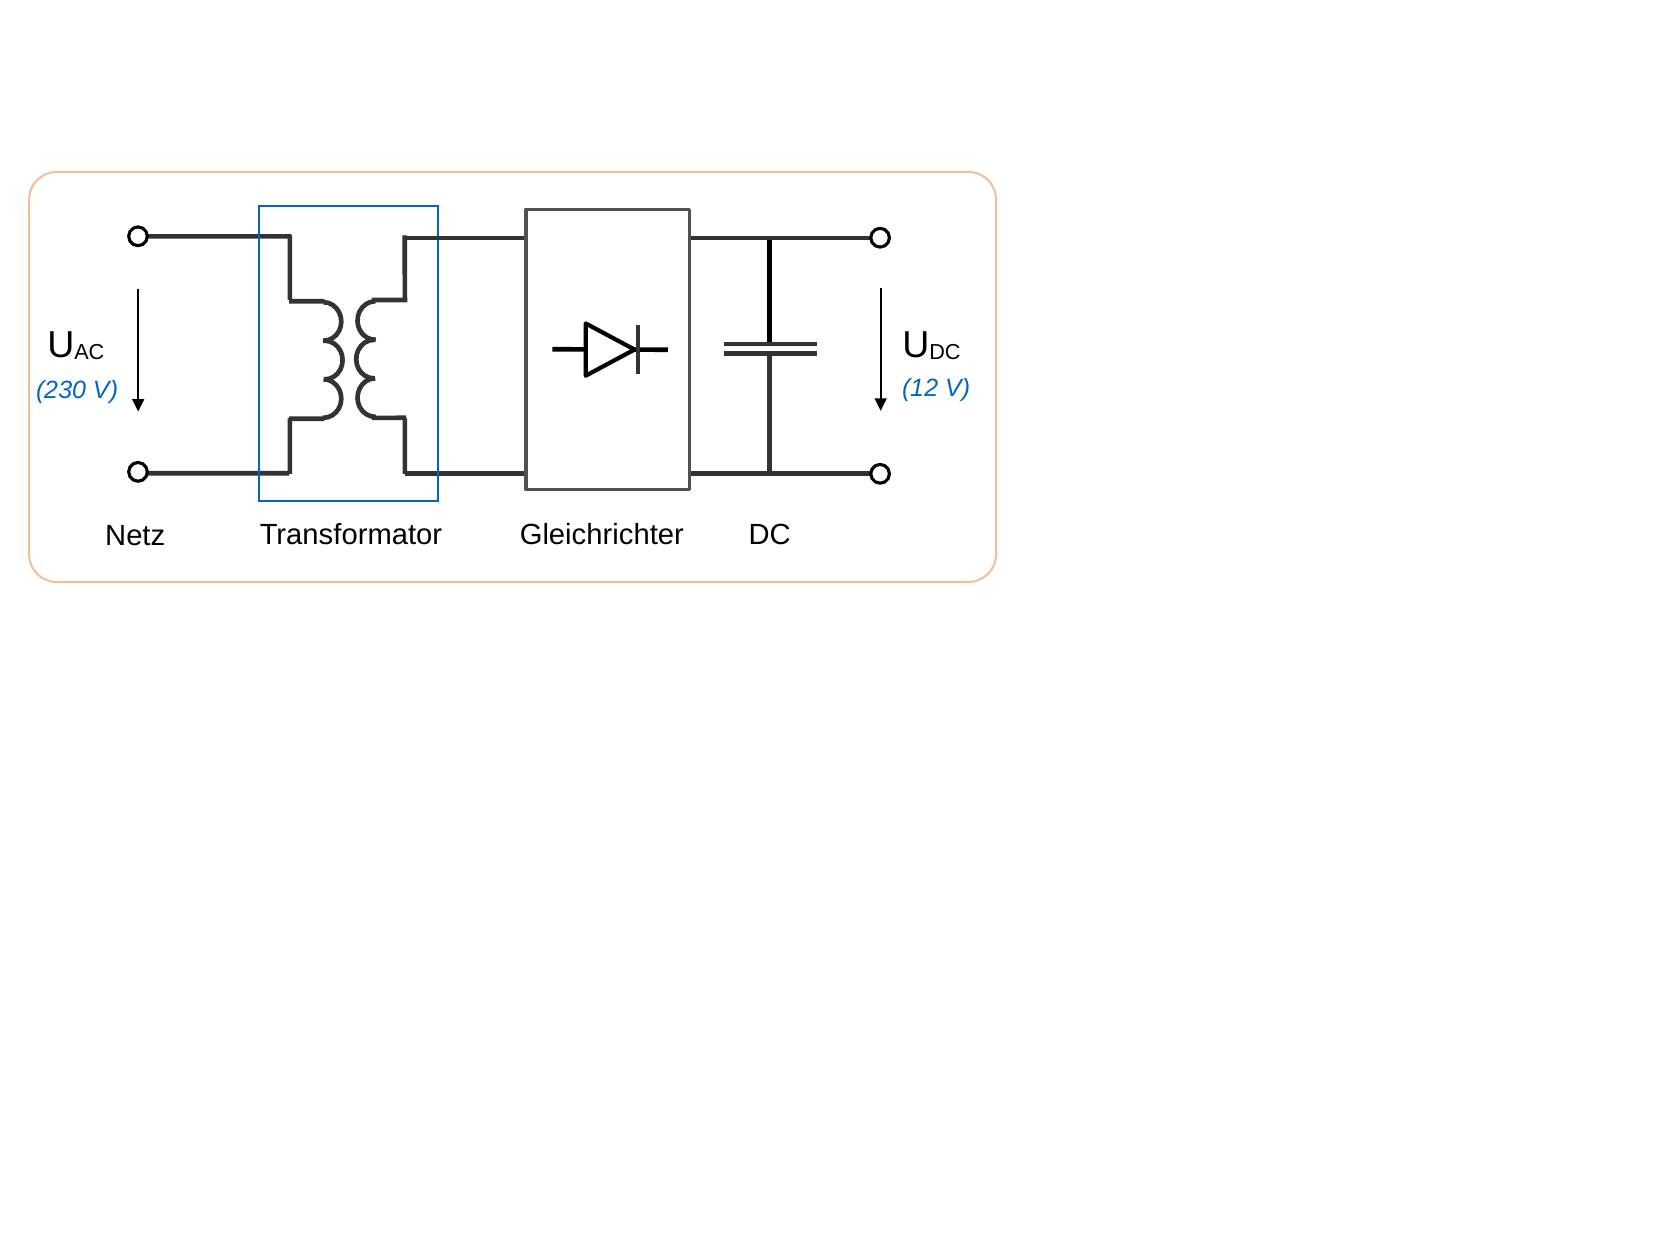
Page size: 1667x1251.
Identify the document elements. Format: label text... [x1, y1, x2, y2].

text_box Transformator [244, 506, 458, 559]
text_box (230 V) [21, 365, 134, 413]
text_box UAC [32, 312, 120, 365]
text_box DC [733, 506, 806, 559]
text_box [874, 288, 887, 411]
text_box Netz [90, 507, 181, 560]
text_box [525, 209, 690, 490]
text_box UDC [887, 312, 976, 363]
text_box [258, 205, 439, 501]
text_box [322, 301, 343, 418]
text_box (12 V) [887, 363, 986, 410]
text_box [583, 291, 637, 408]
text_box [29, 171, 997, 583]
text_box Gleichrichter [504, 506, 700, 559]
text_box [355, 300, 377, 418]
text_box [870, 464, 890, 484]
text_box [870, 228, 890, 248]
